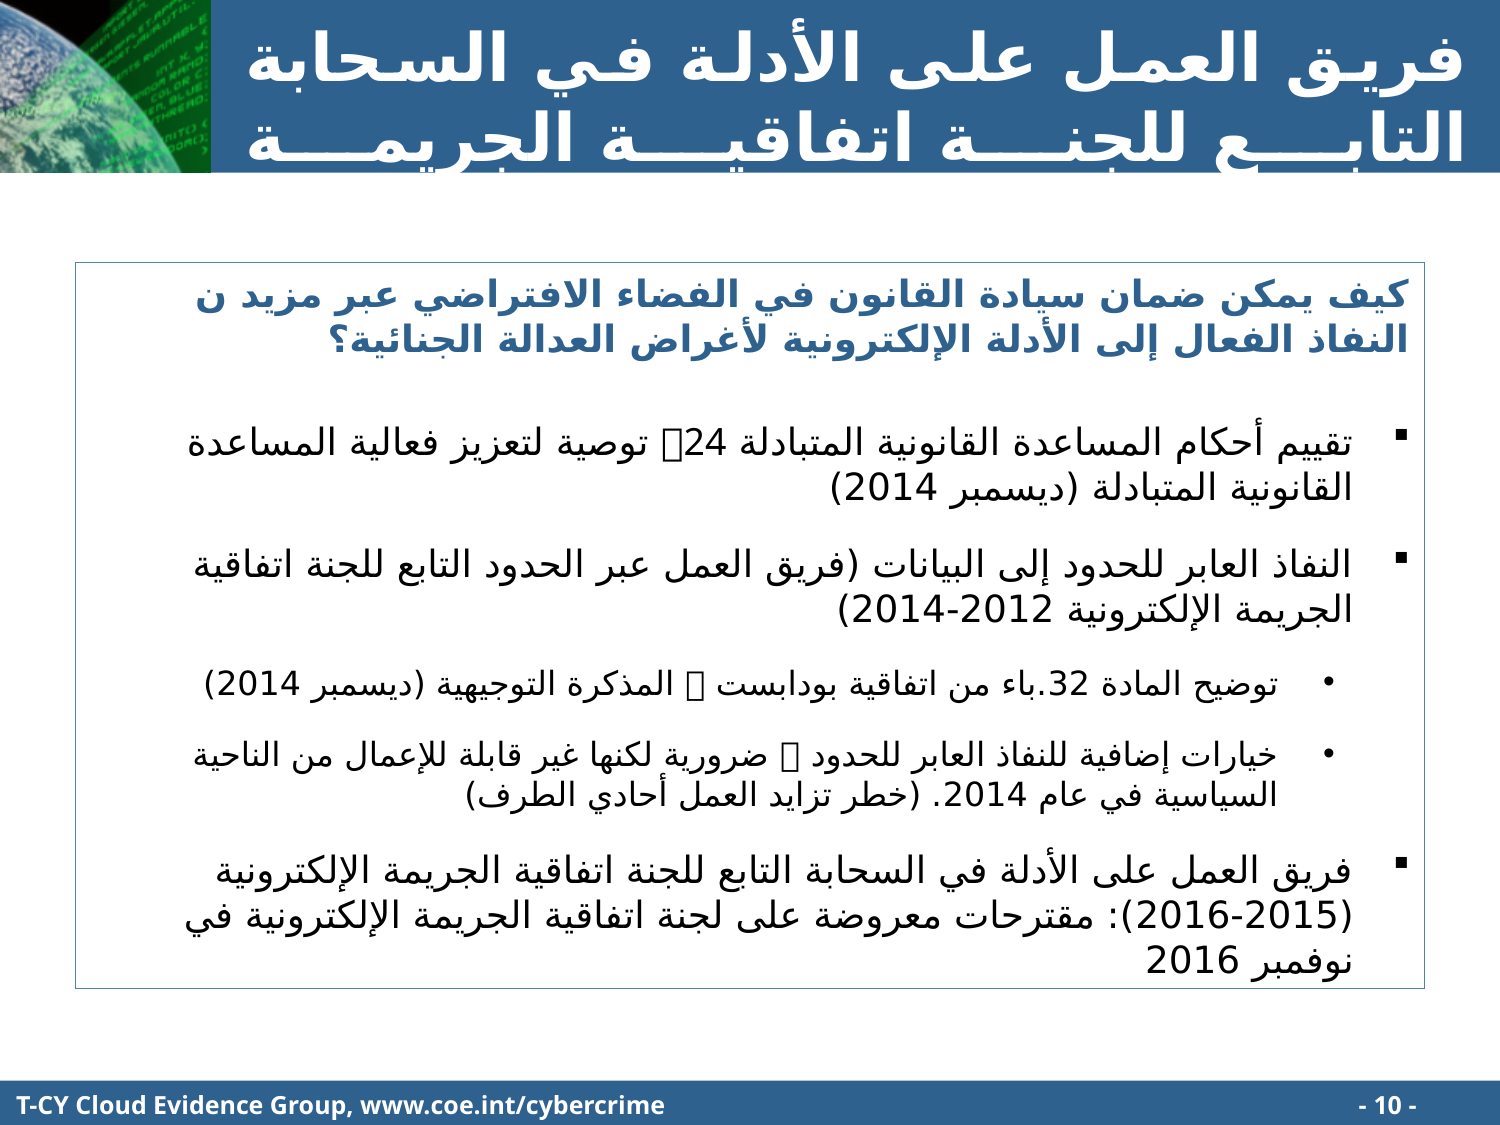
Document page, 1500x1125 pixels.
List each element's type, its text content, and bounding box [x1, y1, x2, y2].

text_box [214, 0, 1500, 175]
picture [0, 0, 212, 173]
list كيف يمكن ضمان سيادة القانون في الفضاء الافتراضي عبر مزيد ن النفاذ الفعال إلى الأدلة الإلكترونية لأغراض العدالة الجنائية؟ تقييم أحكام المساعدة القانونية المتبادلة 24 توصية لتعزيز فعالية المساعدة القانونية المتبادلة (ديسمبر 2014) النفاذ العابر للحدود إلى البيانات (فريق العمل عبر الحدود التابع للجنة اتفاقية الجريمة الإلكترونية 2012-2014) توضيح المادة 32.باء من اتفاقية بودابست  المذكرة التوجيهية (ديسمبر 2014) خيارات إضافية للنفاذ العابر للحدود  ضرورية لكنها غير قابلة للإعمال من الناحية السياسية في عام 2014. (خطر تزايد العمل أحادي الطرف) فريق العمل على الأدلة في السحابة التابع للجنة اتفاقية الجريمة الإلكترونية (2015-2016): مقترحات معروضة على لجنة اتفاقية الجريمة الإلكترونية في نوفمبر 2016 [75, 262, 1425, 989]
text_box فريق العمل على الأدلة في السحابة التابع للجنة اتفاقية الجريمة الإلكترونية [230, 7, 1483, 262]
text_box [0, 1079, 1500, 1125]
text_box T-CY Cloud Evidence Group, www.coe.int/cybercrime - 10 - [1, 1082, 1500, 1125]
